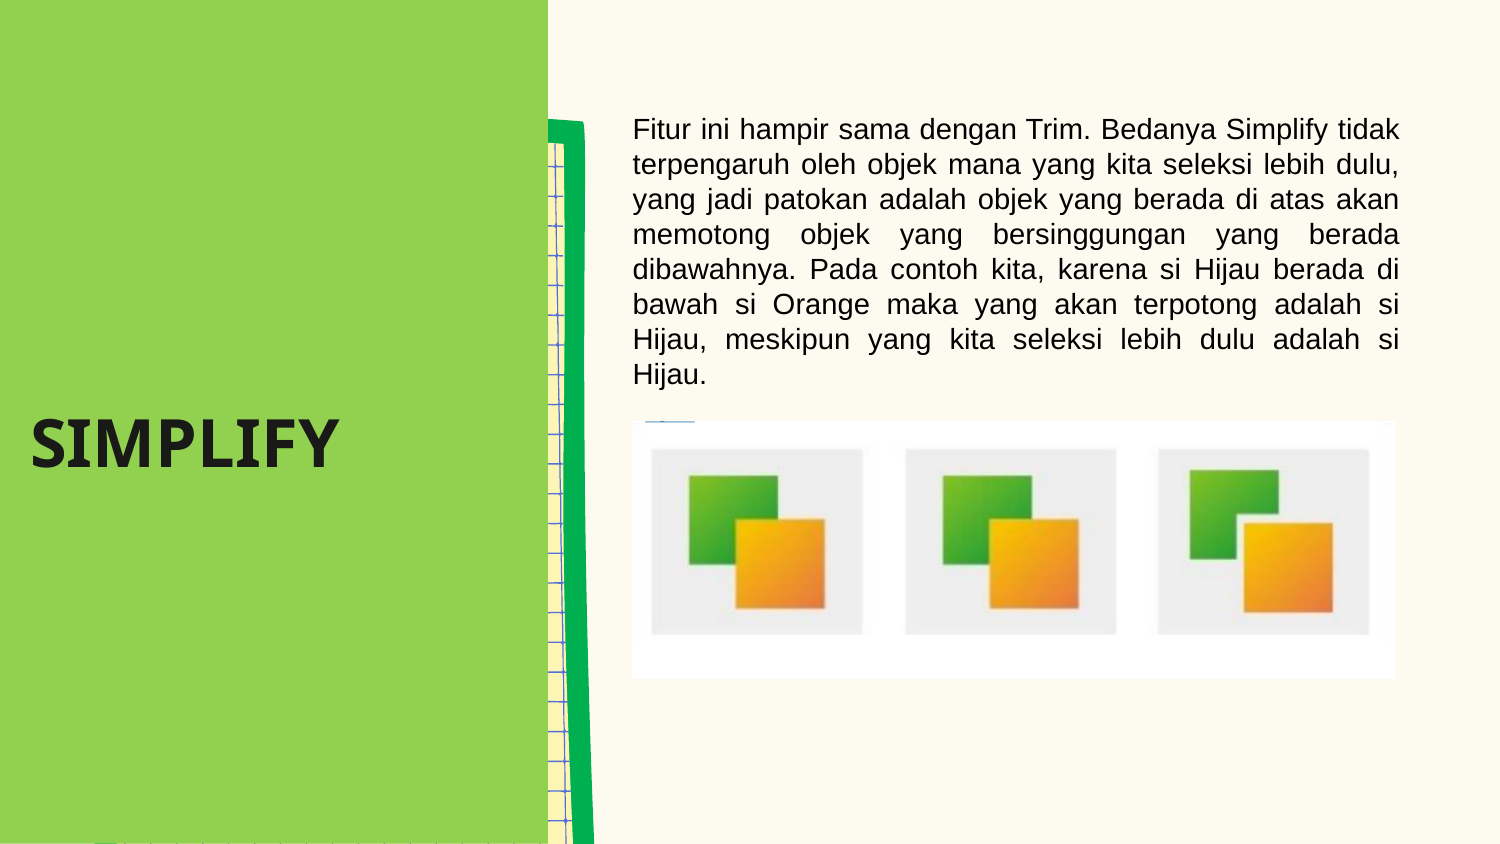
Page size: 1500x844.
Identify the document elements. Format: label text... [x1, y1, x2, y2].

picture [631, 420, 1396, 680]
text_box SIMPLIFY [30, 401, 79, 482]
text_box Fitur ini hampir sama dengan Trim. Bedanya Simplify tidak terpengaruh oleh objek mana yang kita seleksi lebih dulu, yang jadi patokan adalah objek yang berada di atas akan memotong objek yang bersinggungan yang berada dibawahnya. Pada contoh kita, karena si Hijau berada di bawah si Orange maka yang akan terpotong adalah si Hijau, meskipun yang kita seleksi lebih dulu adalah si Hijau. [618, 103, 1416, 398]
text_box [84, 115, 597, 844]
text_box [0, 0, 548, 844]
